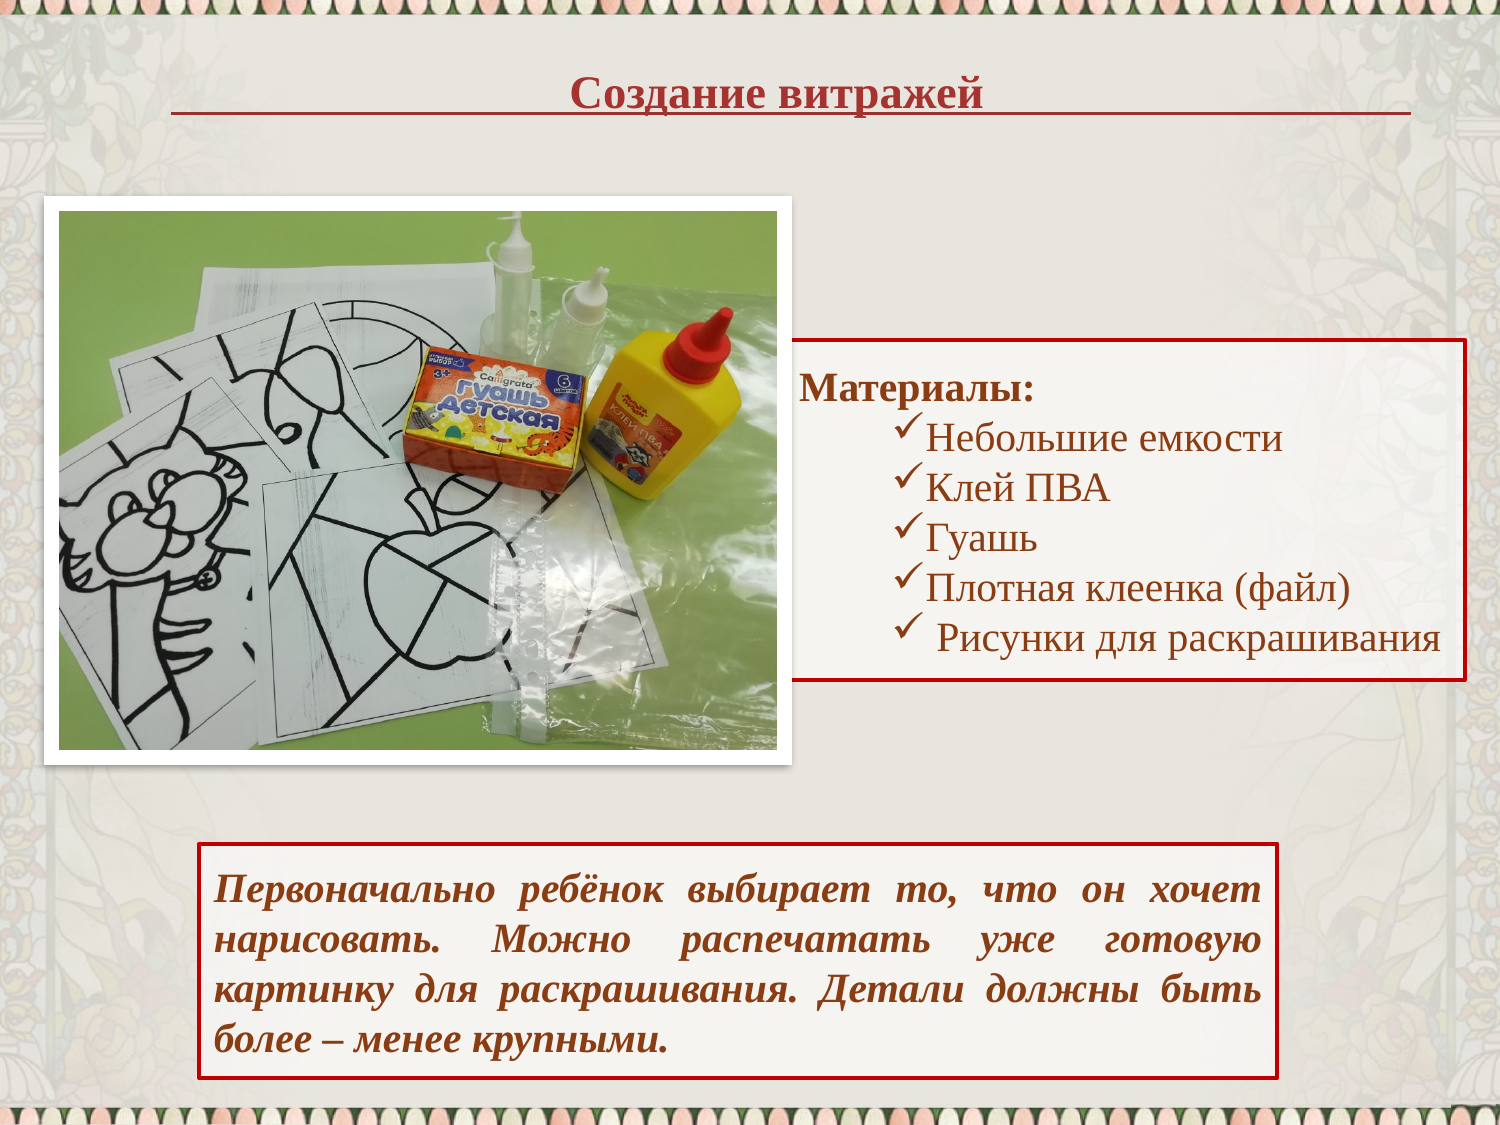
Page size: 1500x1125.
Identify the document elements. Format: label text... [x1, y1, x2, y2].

picture [0, 0, 1500, 1125]
text_box Создание витражей [112, 54, 1453, 126]
text_box Материалы: Небольшие емкости Клей ПВА Гуашь Плотная клеенка (файл) Рисунки для раскрашивания [796, 338, 1467, 682]
text_box Первоначально ребёнок выбирает то, что он хочет нарисовать. Можно распечатать уже готовую картинку для раскрашивания. Детали должны быть более – менее крупными. [197, 842, 1279, 1080]
